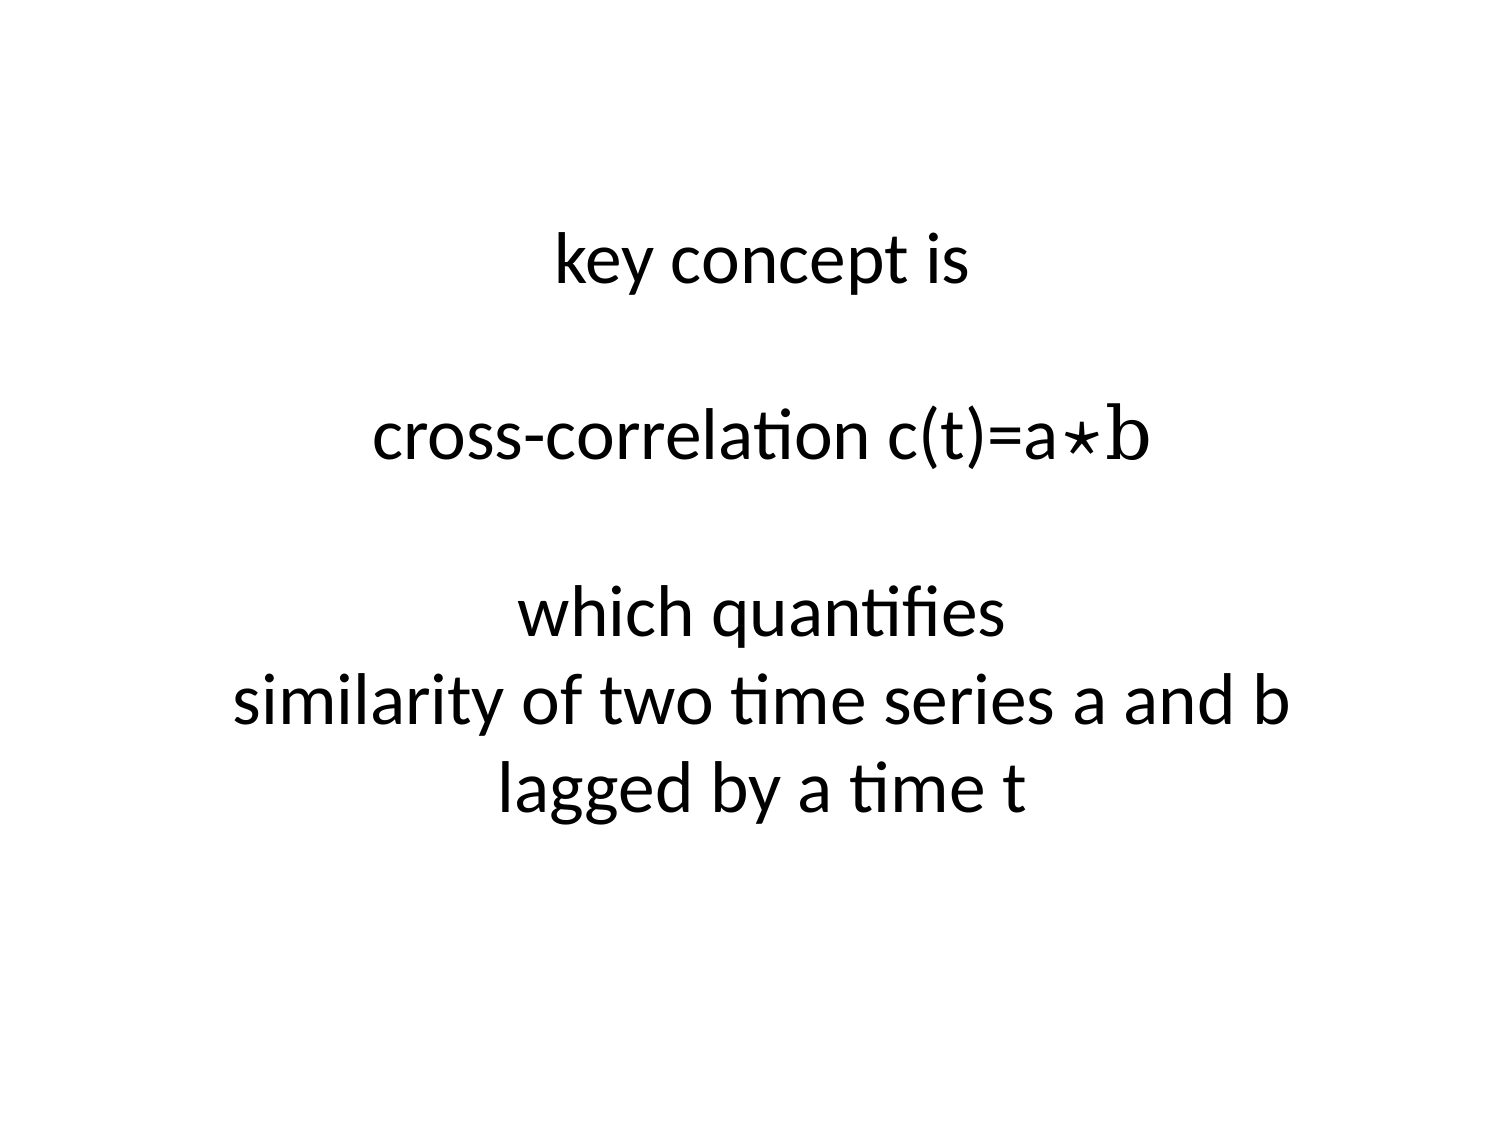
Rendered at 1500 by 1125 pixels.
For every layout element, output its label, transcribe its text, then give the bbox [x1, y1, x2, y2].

title key concept is cross-correlation c(t)=a⋆b which quantifies similarity of two time series a and b lagged by a time t [125, 200, 1400, 838]
